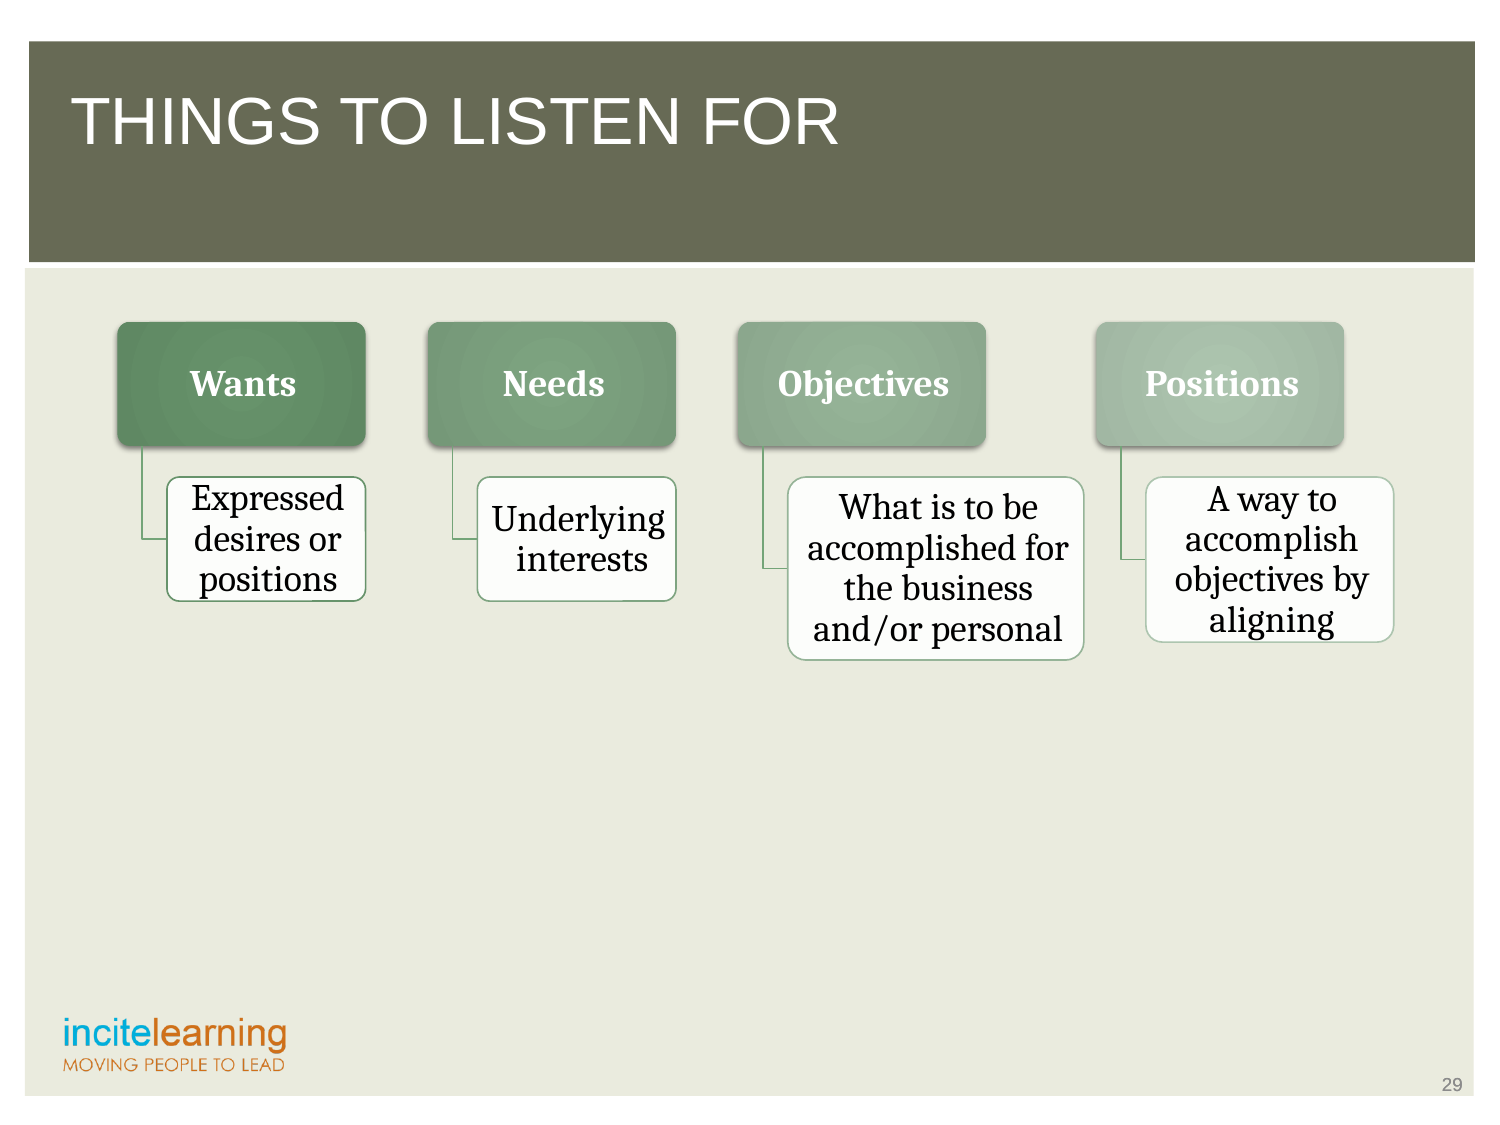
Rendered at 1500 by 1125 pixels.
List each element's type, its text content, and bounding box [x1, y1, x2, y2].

picture [62, 1012, 288, 1076]
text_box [116, 193, 1395, 789]
title Things to Listen For [55, 80, 1428, 156]
